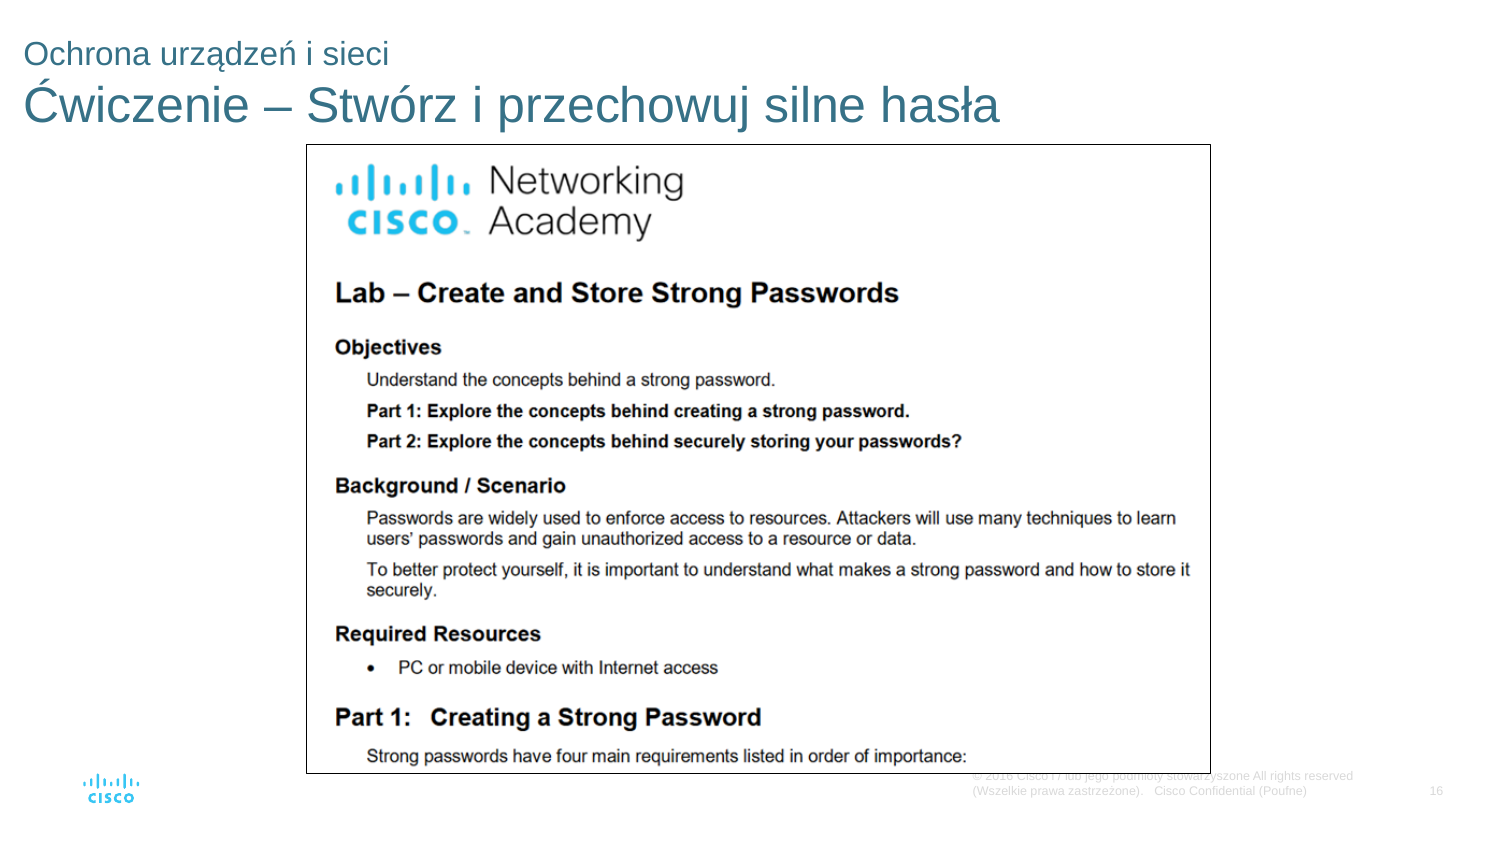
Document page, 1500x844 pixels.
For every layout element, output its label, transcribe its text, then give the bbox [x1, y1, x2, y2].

title Ochrona urządzeń i sieci Ćwiczenie – Stwórz i przechowuj silne hasła [8, 20, 1500, 145]
picture [305, 144, 1211, 774]
